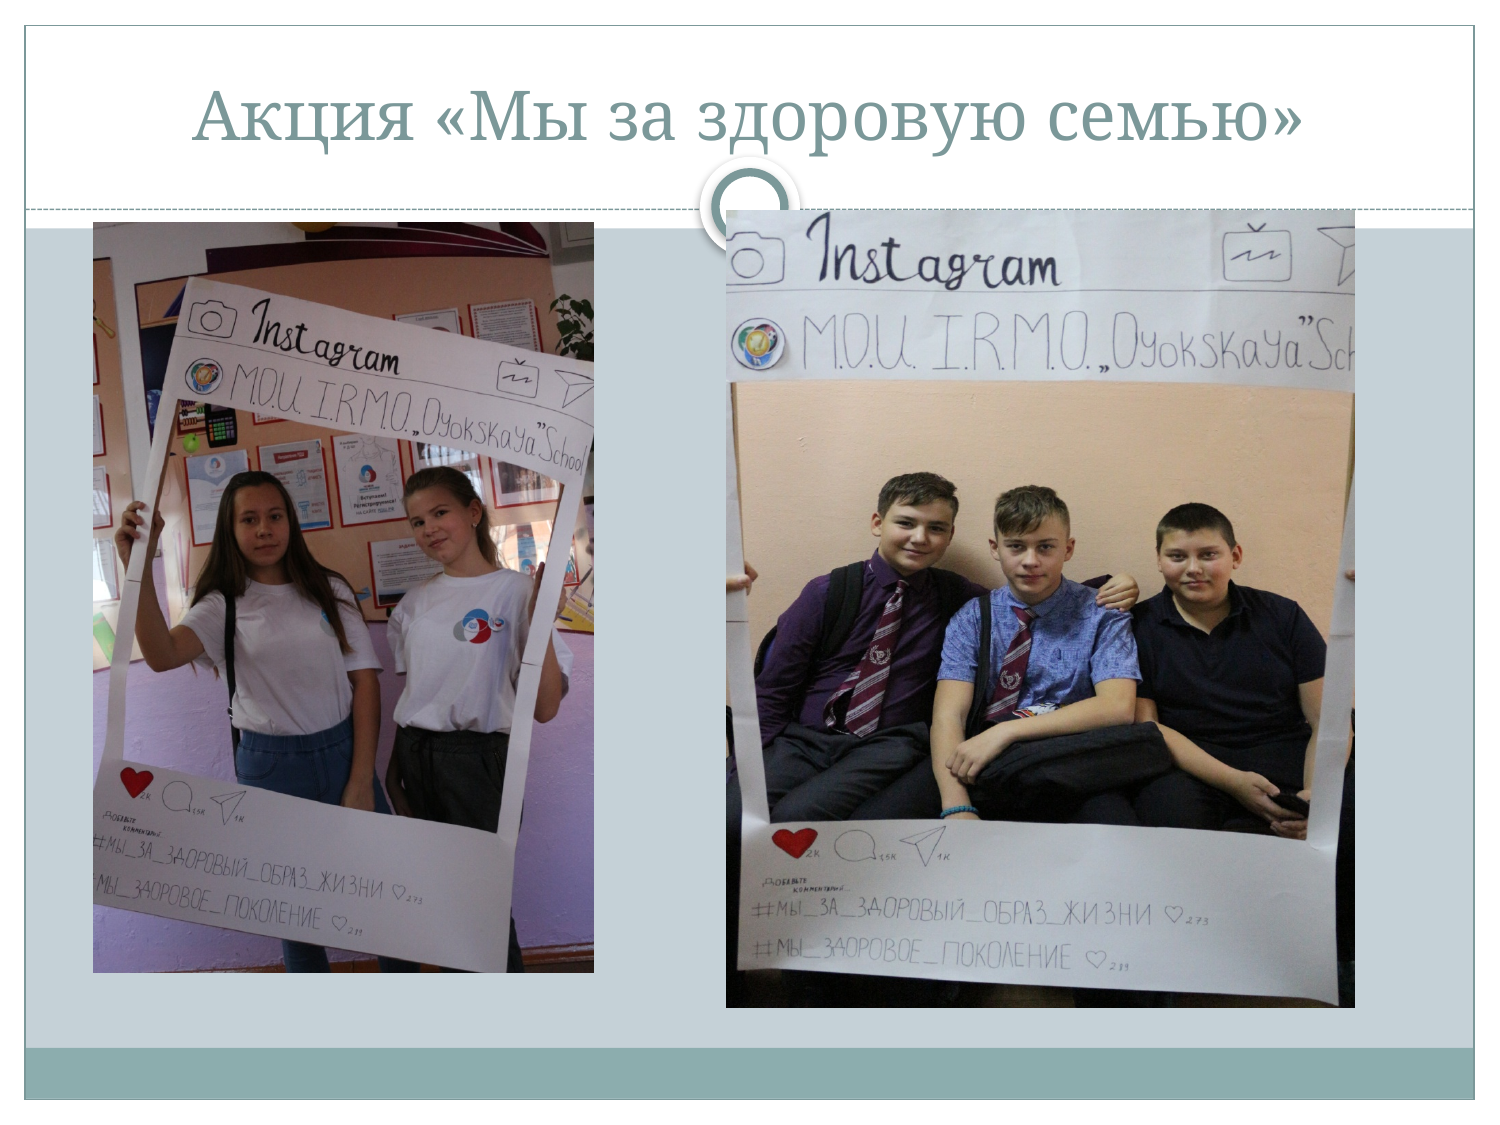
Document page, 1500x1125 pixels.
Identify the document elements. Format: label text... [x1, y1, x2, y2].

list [93, 222, 594, 973]
title Акция «Мы за здоровую семью» [49, 37, 1450, 162]
picture [726, 210, 1355, 1009]
